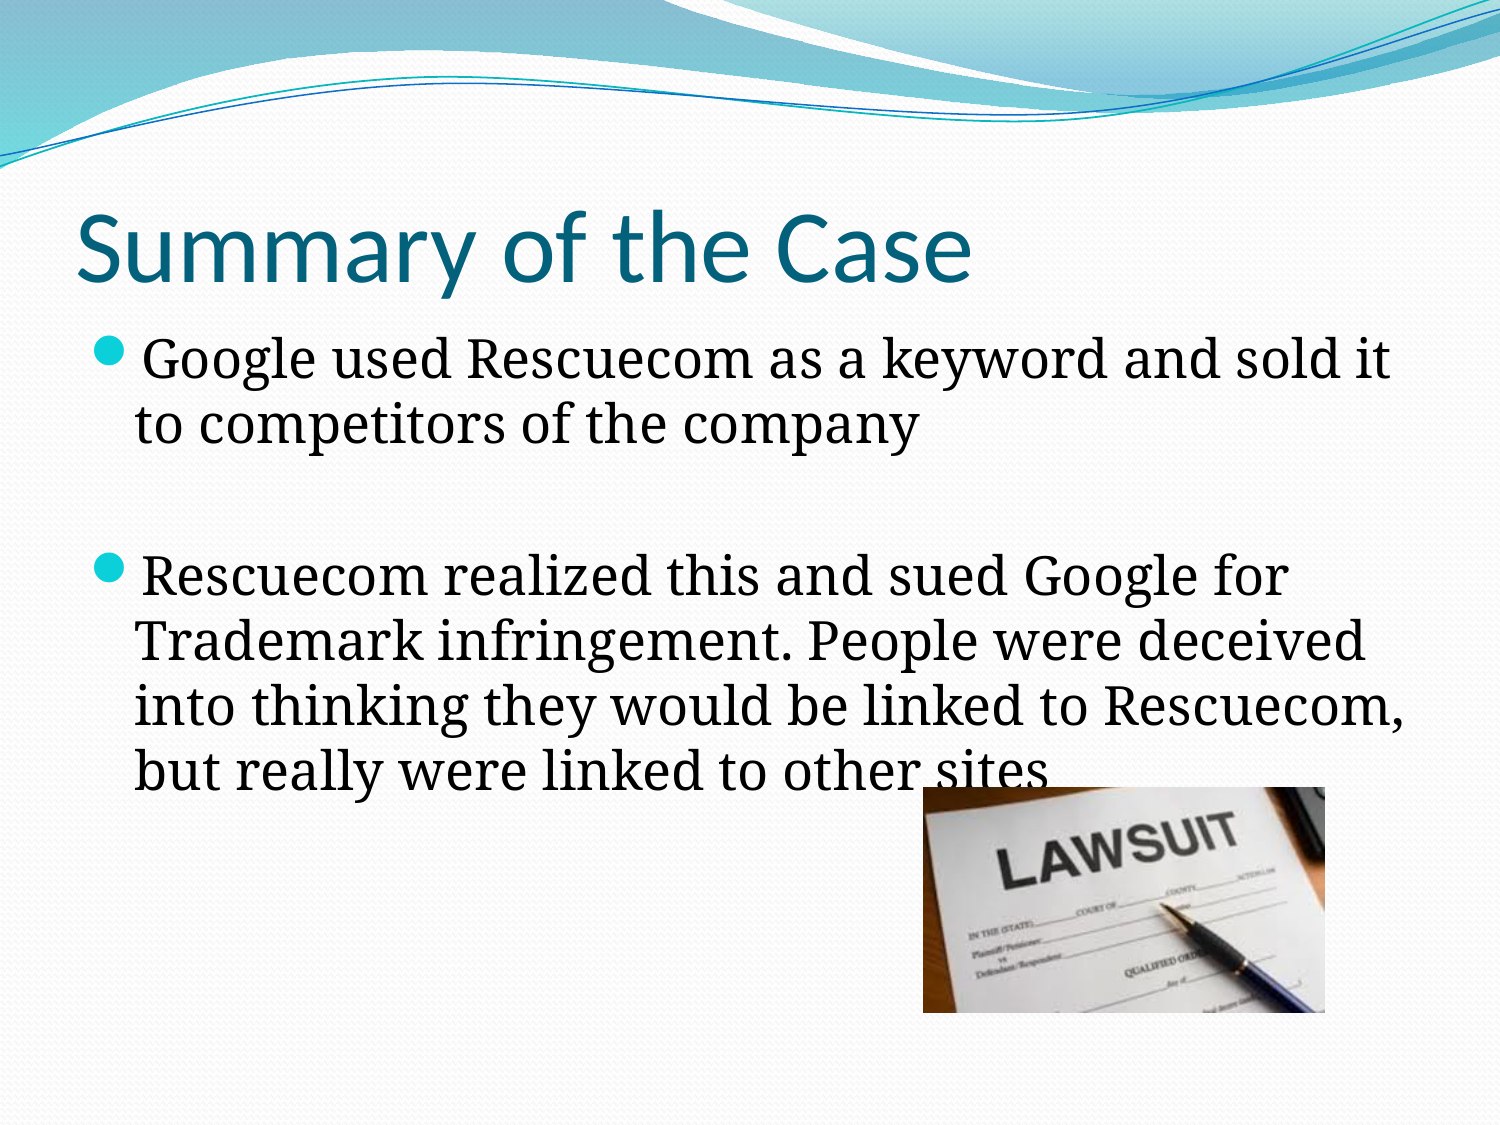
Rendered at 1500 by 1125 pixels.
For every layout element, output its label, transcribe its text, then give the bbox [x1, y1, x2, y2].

picture [922, 787, 1326, 1013]
title Summary of the Case [75, 115, 1425, 303]
list Google used Rescuecom as a keyword and sold it to competitors of the company Rescuecom realized this and sued Google for Trademark infringement. People were deceived into thinking they would be linked to Rescuecom, but really were linked to other sites [75, 317, 1425, 1038]
